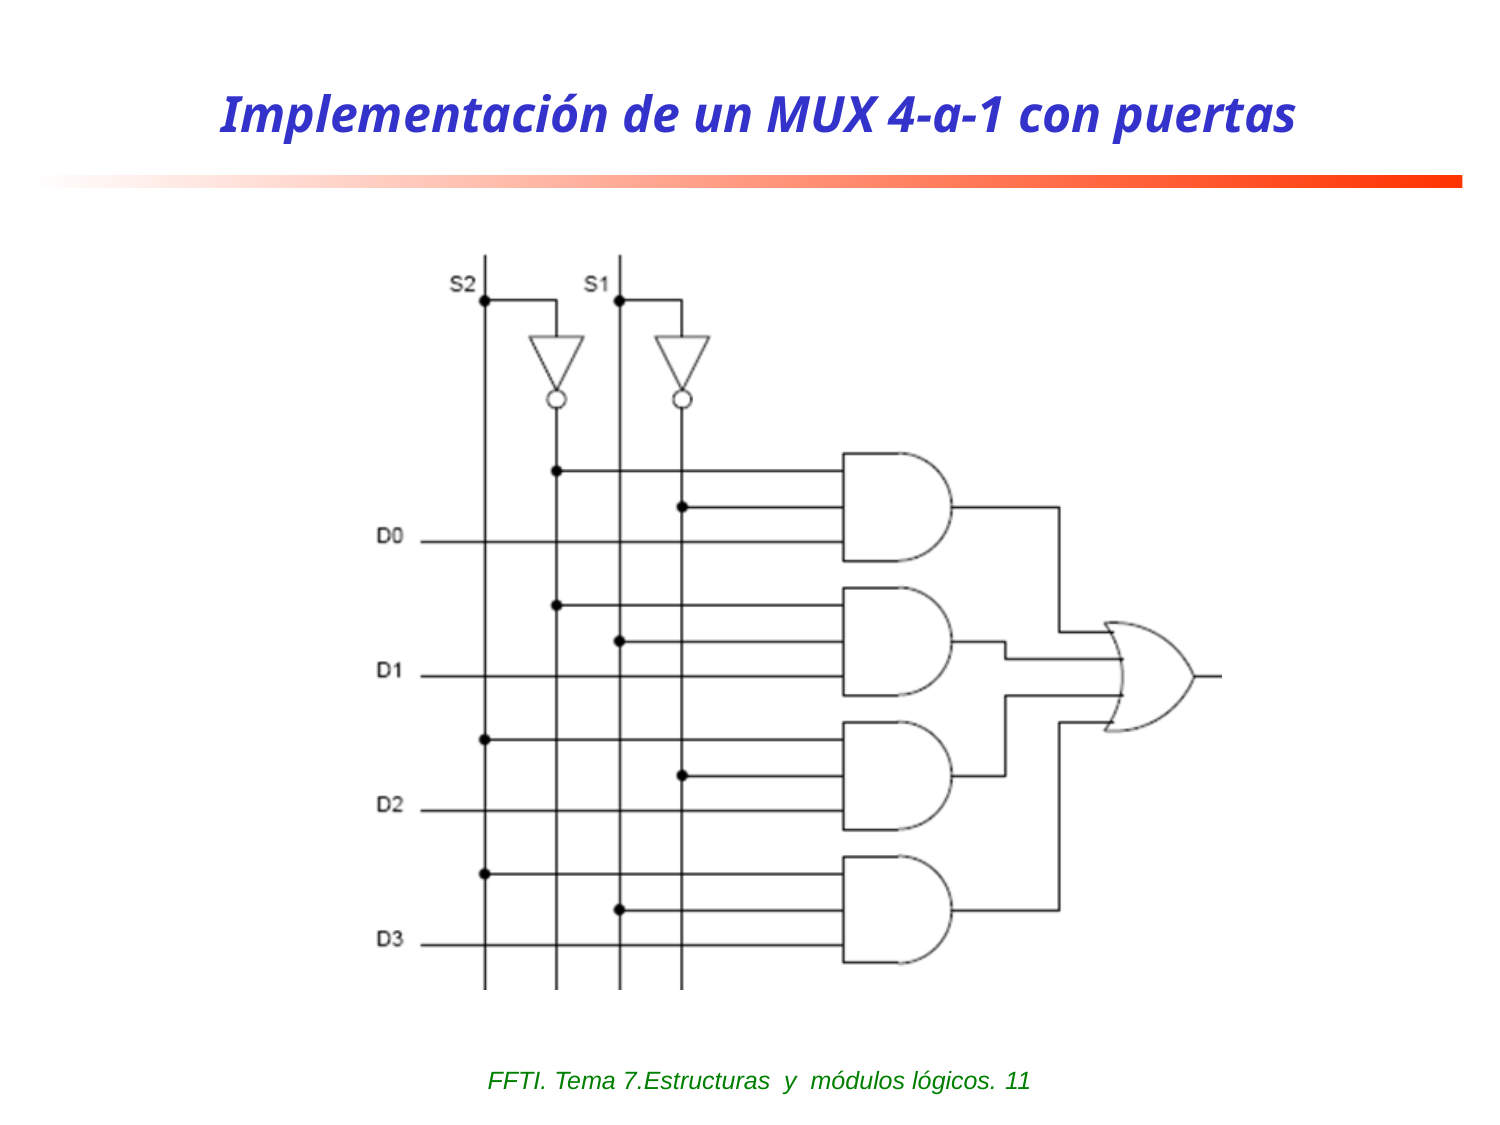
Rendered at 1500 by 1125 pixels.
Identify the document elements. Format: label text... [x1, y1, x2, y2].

footer FFTI. Tema 7.Estructuras y módulos lógicos. 11 [68, 1056, 1451, 1103]
title Implementación de un MUX 4-a-1 con puertas [68, 49, 1451, 176]
picture [366, 234, 1222, 991]
